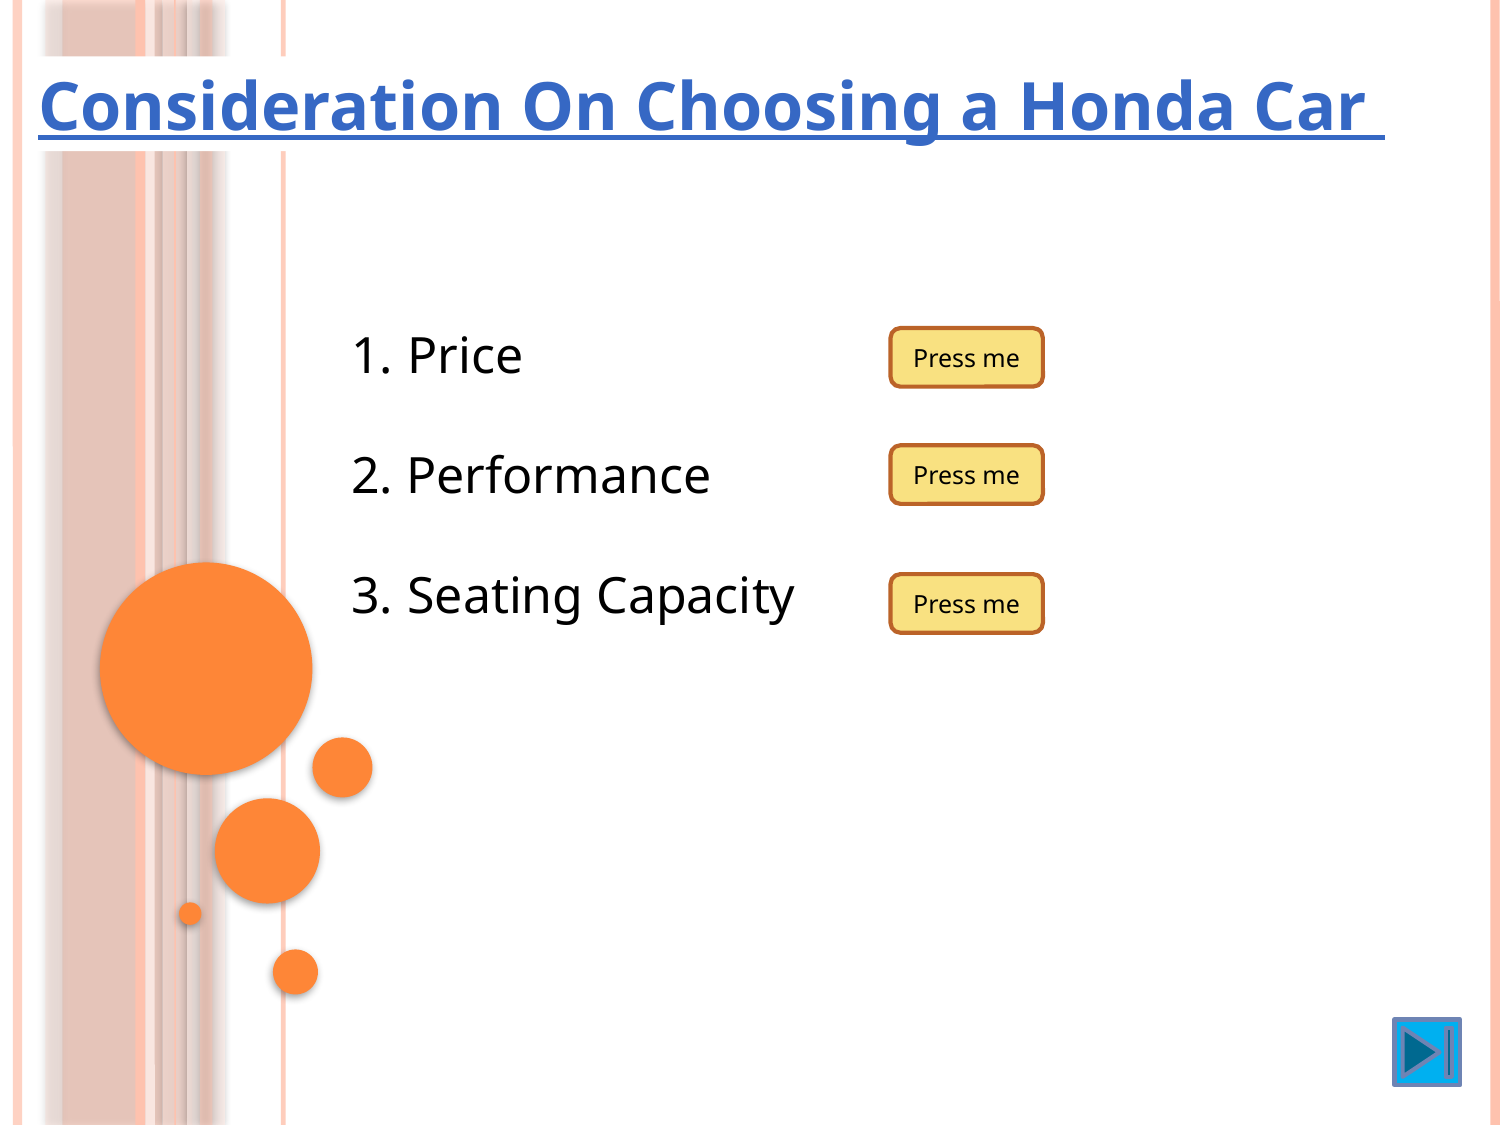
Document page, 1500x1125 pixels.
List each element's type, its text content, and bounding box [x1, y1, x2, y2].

text_box [1392, 1017, 1462, 1087]
text_box Press me [888, 572, 1046, 635]
text_box Press me [888, 443, 1046, 506]
text_box Press me [888, 325, 1046, 389]
text_box Consideration On Choosing a Honda Car [23, 56, 1477, 152]
text_box Price 2. Performance 3. Seating Capacity [336, 316, 924, 632]
